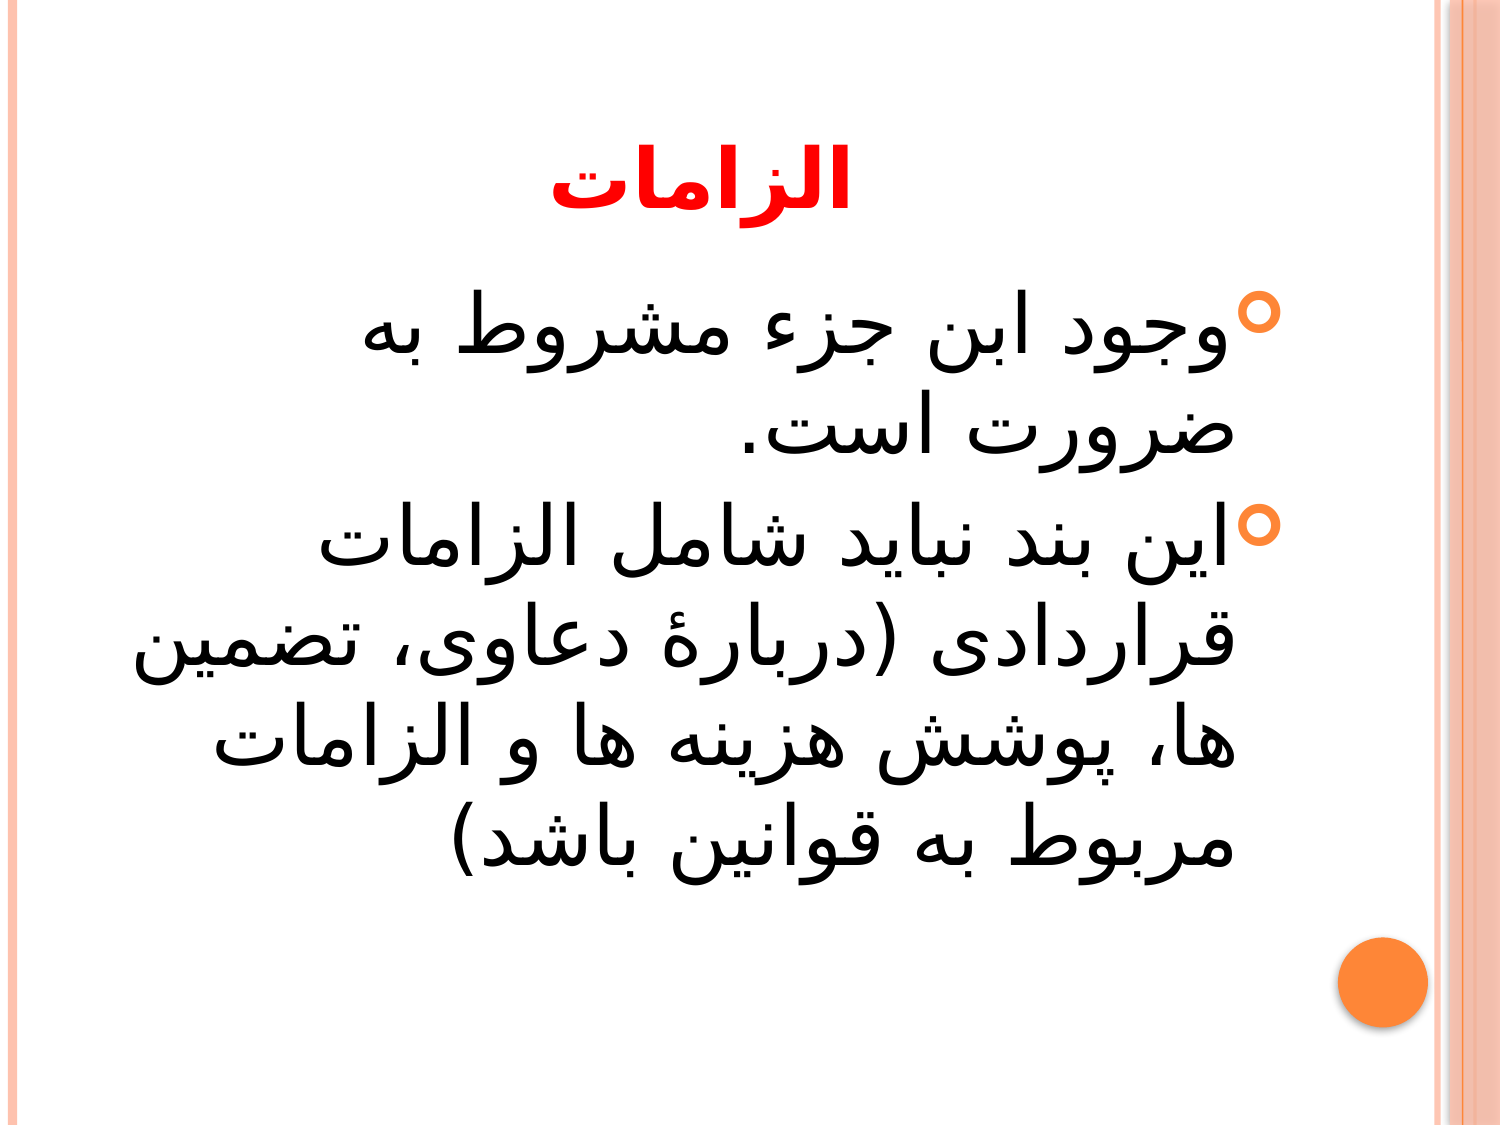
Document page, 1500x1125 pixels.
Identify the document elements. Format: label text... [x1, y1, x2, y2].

list وجود ابن جزء مشروط به ضرورت است. این بند نباید شامل الزامات قراردادی (دربارۀ دعاوی، تضمین ها، پوشش هزینه ها و الزامات مربوط به قوانین باشد) [75, 262, 1300, 1062]
title الزامات [75, 45, 1300, 233]
